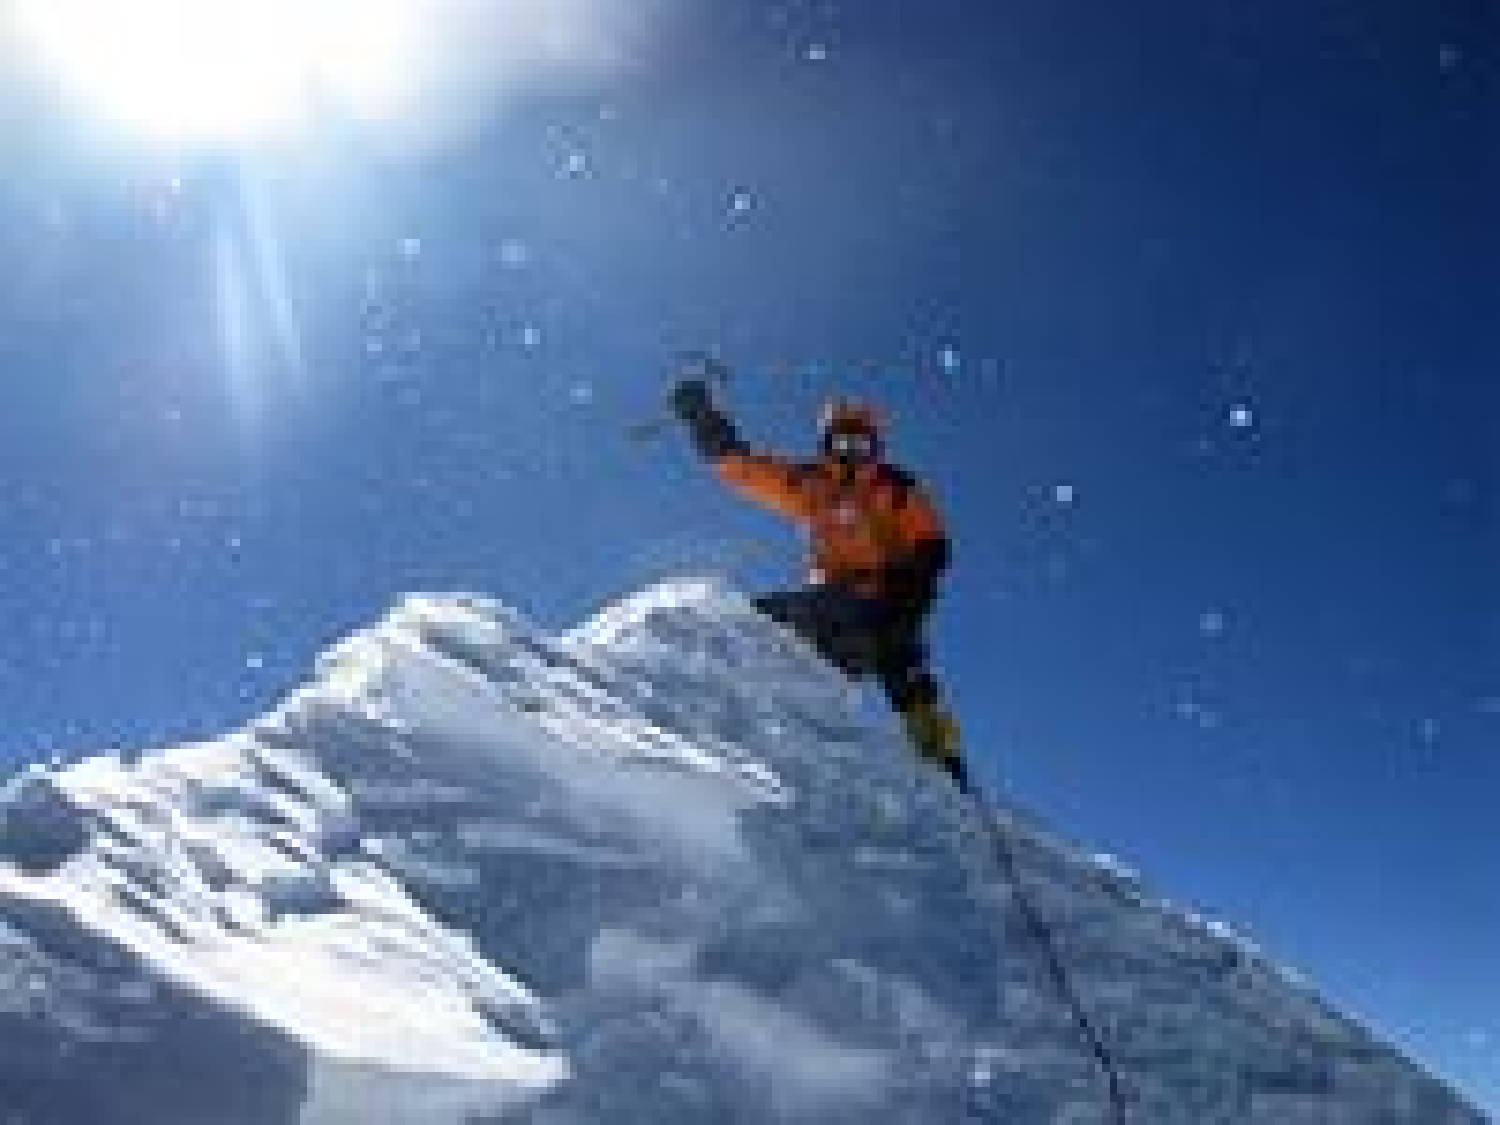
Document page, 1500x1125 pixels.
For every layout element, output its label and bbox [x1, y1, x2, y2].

list [0, 0, 1500, 1125]
